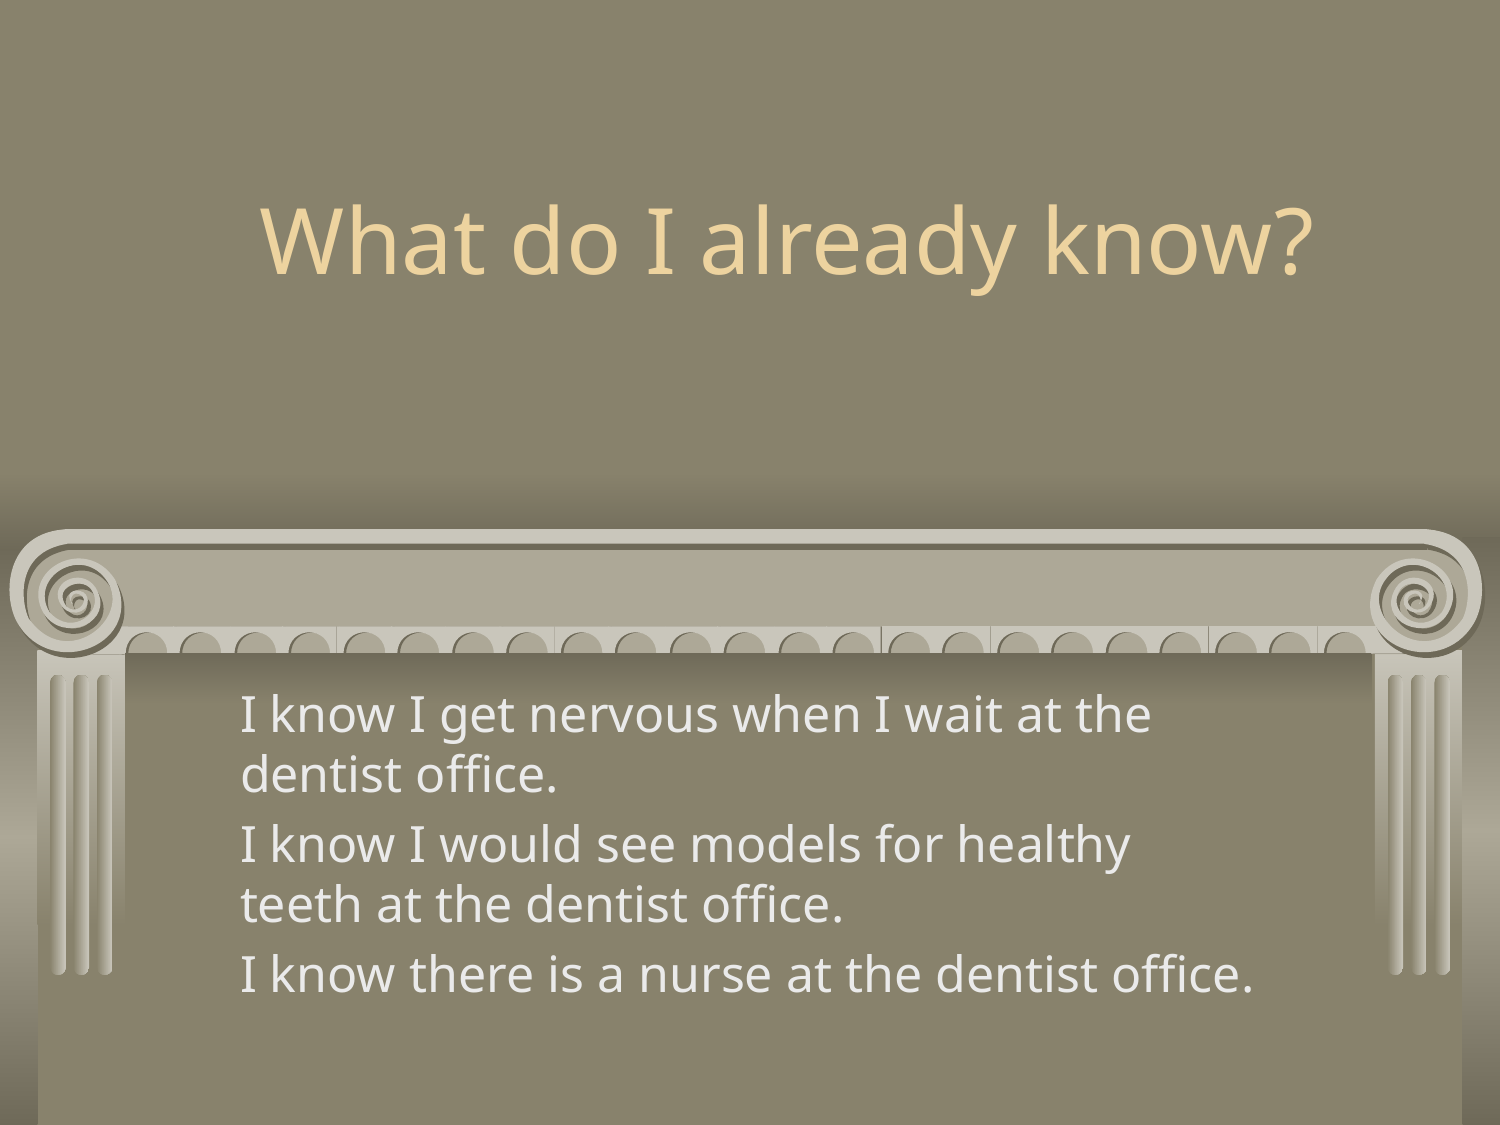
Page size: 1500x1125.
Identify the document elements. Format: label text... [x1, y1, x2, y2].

subtitle I know I get nervous when I wait at the dentist office. I know I would see models for healthy teeth at the dentist office. I know there is a nurse at the dentist office. [224, 674, 1276, 963]
title What do I already know? [149, 112, 1426, 301]
